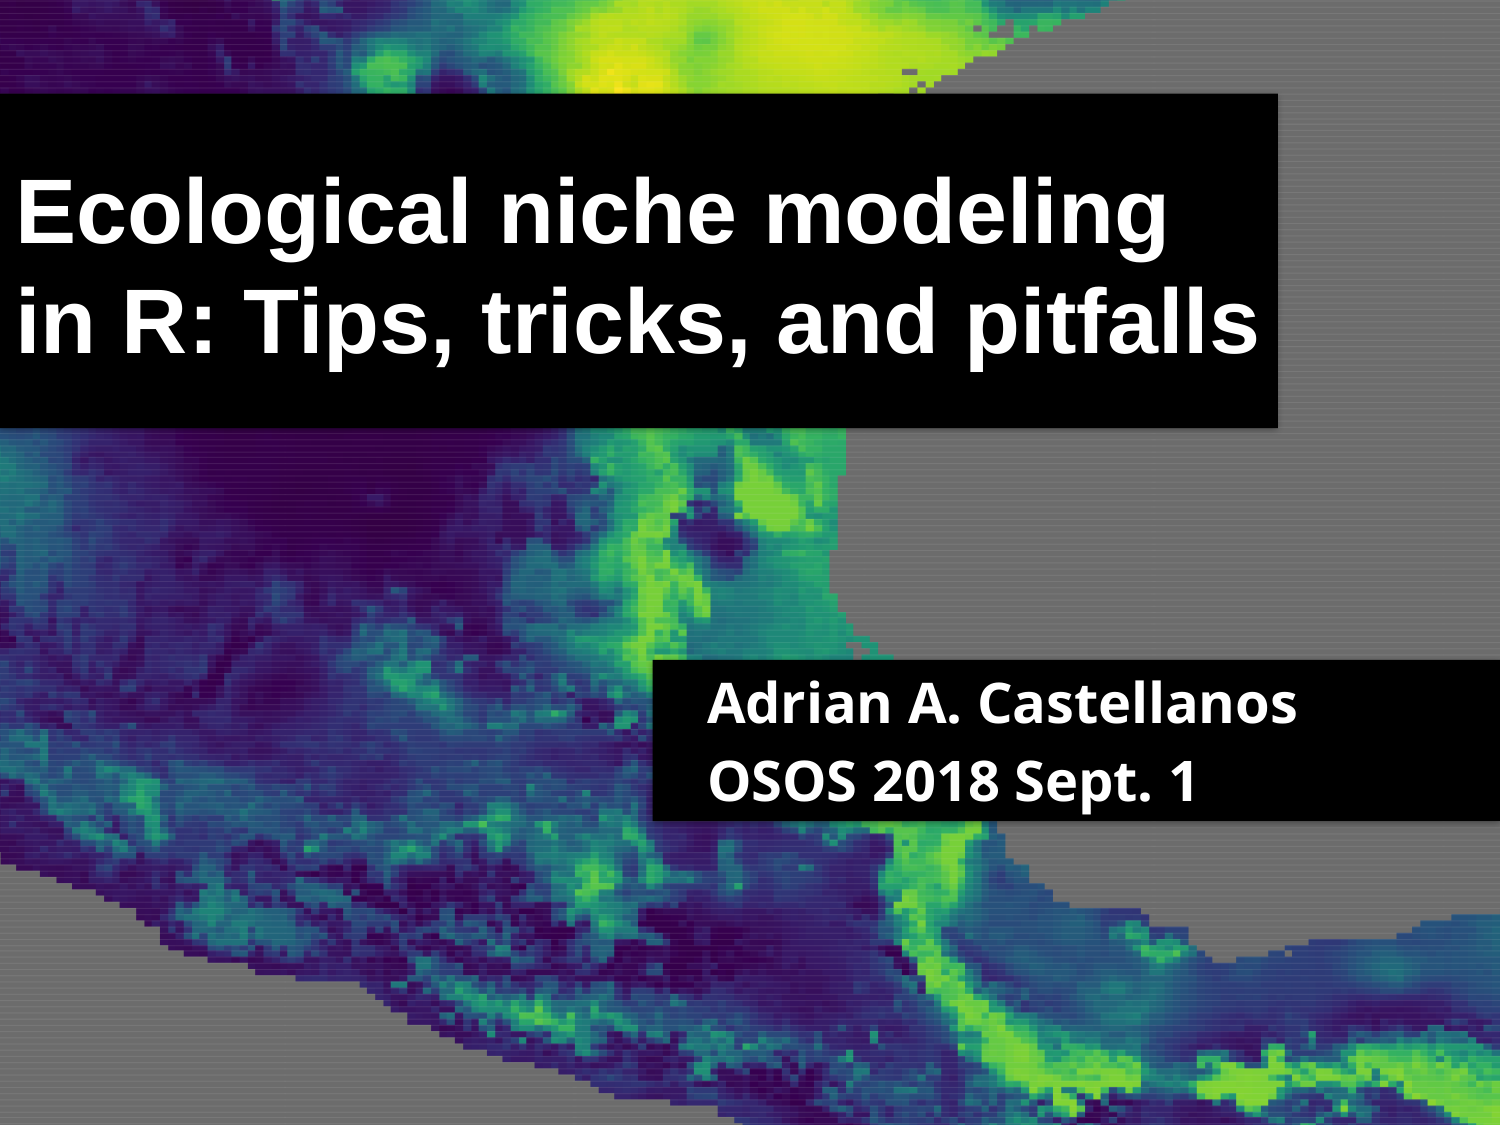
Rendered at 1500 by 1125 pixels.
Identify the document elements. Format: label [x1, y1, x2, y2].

picture [0, 0, 1500, 1125]
text_box [0, 93, 1279, 429]
